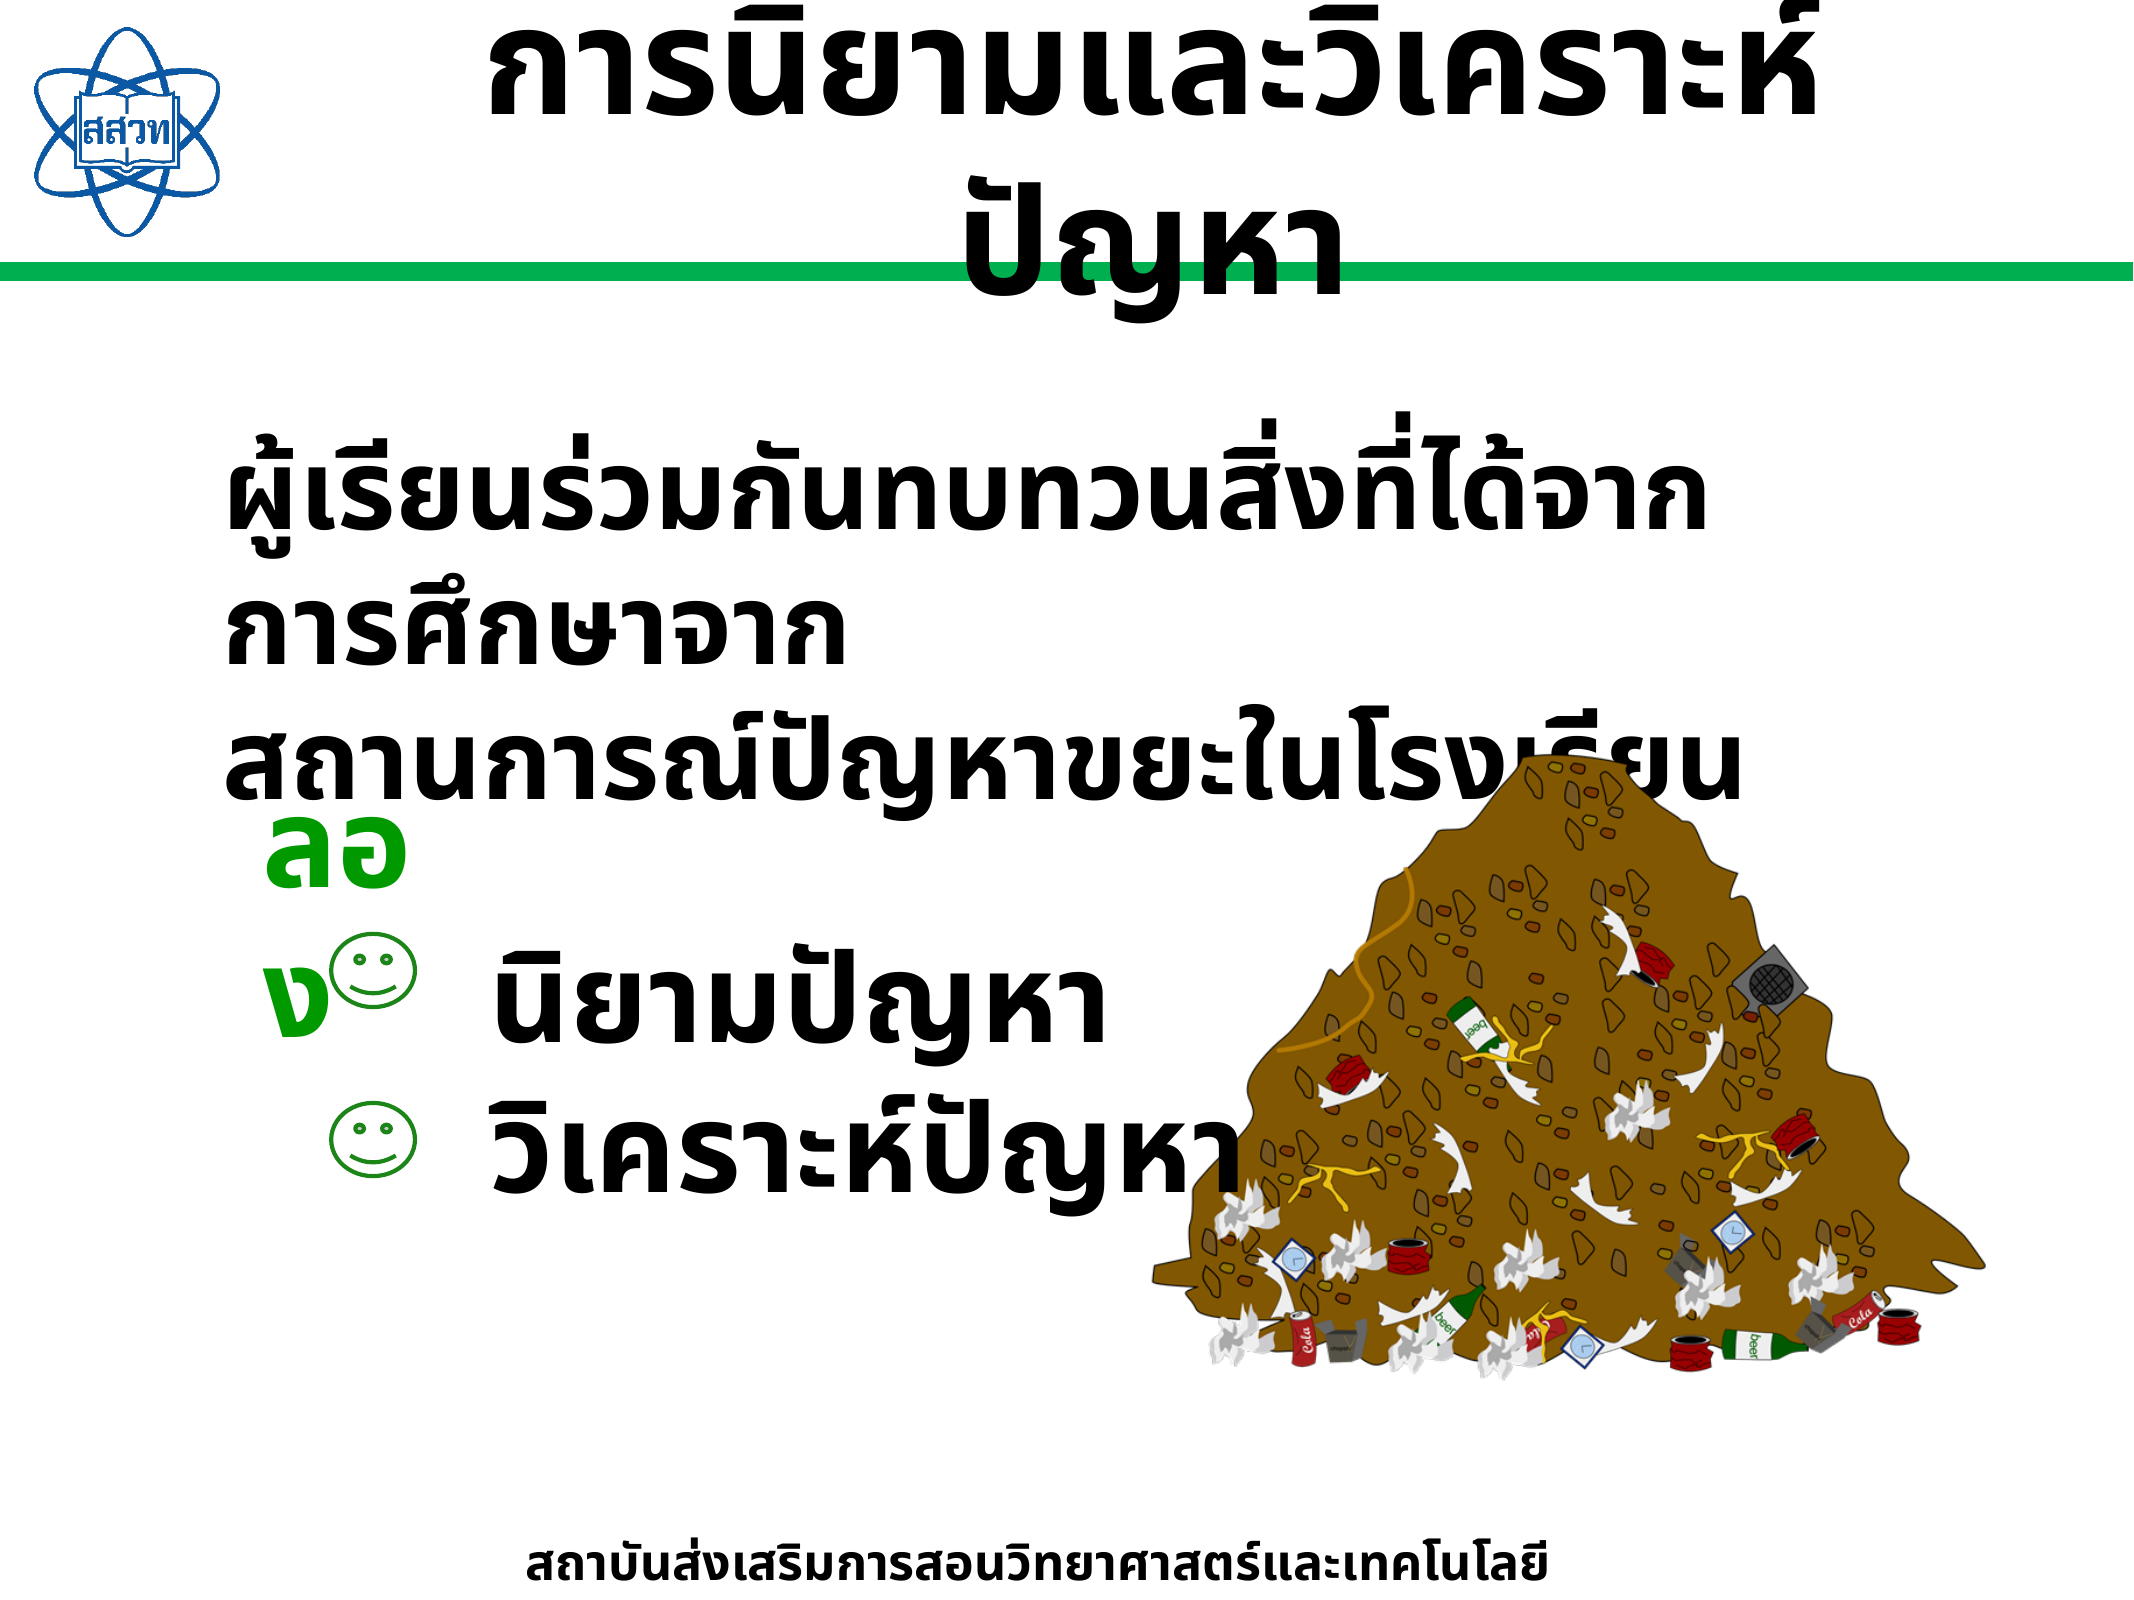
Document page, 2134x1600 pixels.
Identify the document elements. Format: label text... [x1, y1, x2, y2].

text_box นิยามปัญหา วิเคราะห์ปัญหา [475, 910, 1099, 1226]
text_box การนิยามและวิเคราะห์ปัญหา [305, 0, 2002, 269]
text_box การนิยามและวิเคราะห์ปัญหา [305, 274, 2002, 333]
text_box ผู้เรียนร่วมกันทบทวนสิ่งที่ได้จากการศึกษาจาก สถานการณ์ปัญหาขยะในโรงเรียน [208, 409, 1783, 829]
picture [33, 27, 220, 237]
text_box สถาบันส่งเสริมการสอนวิทยาศาสตร์และเทคโนโลยี [74, 1522, 2002, 1589]
text_box [329, 1100, 418, 1179]
picture [1104, 697, 2036, 1410]
text_box ลอง [247, 754, 476, 1070]
